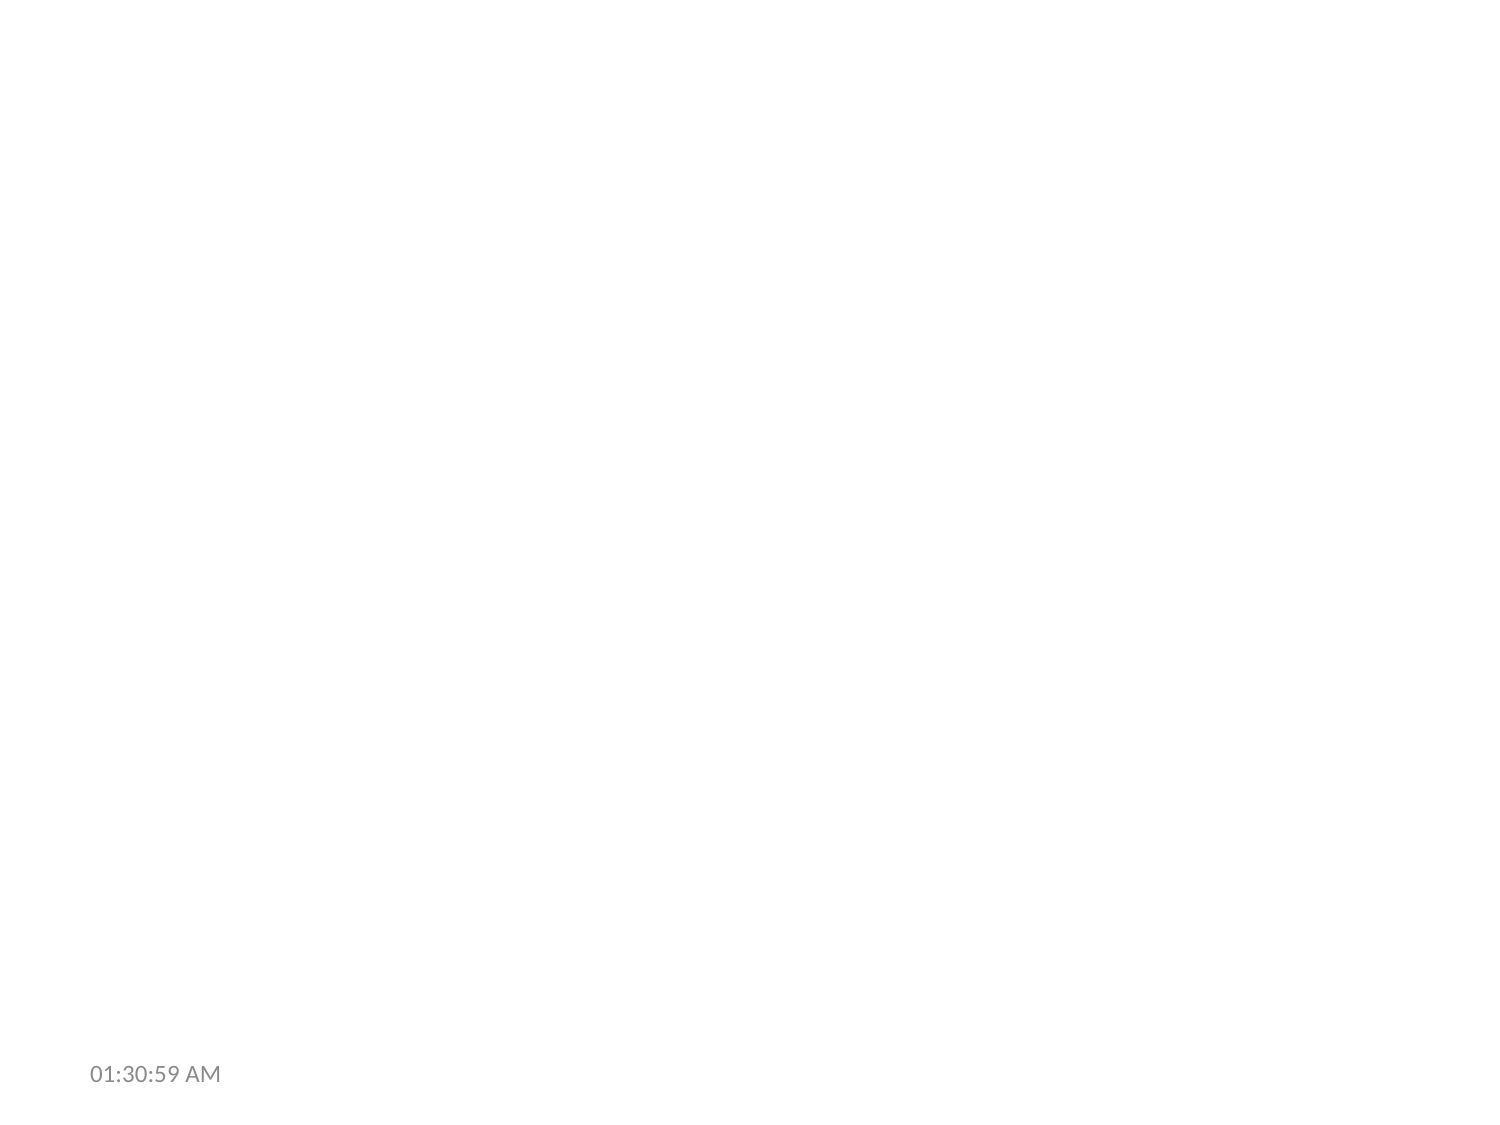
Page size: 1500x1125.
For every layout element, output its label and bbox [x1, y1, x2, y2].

slide_number [75, 1042, 425, 1103]
